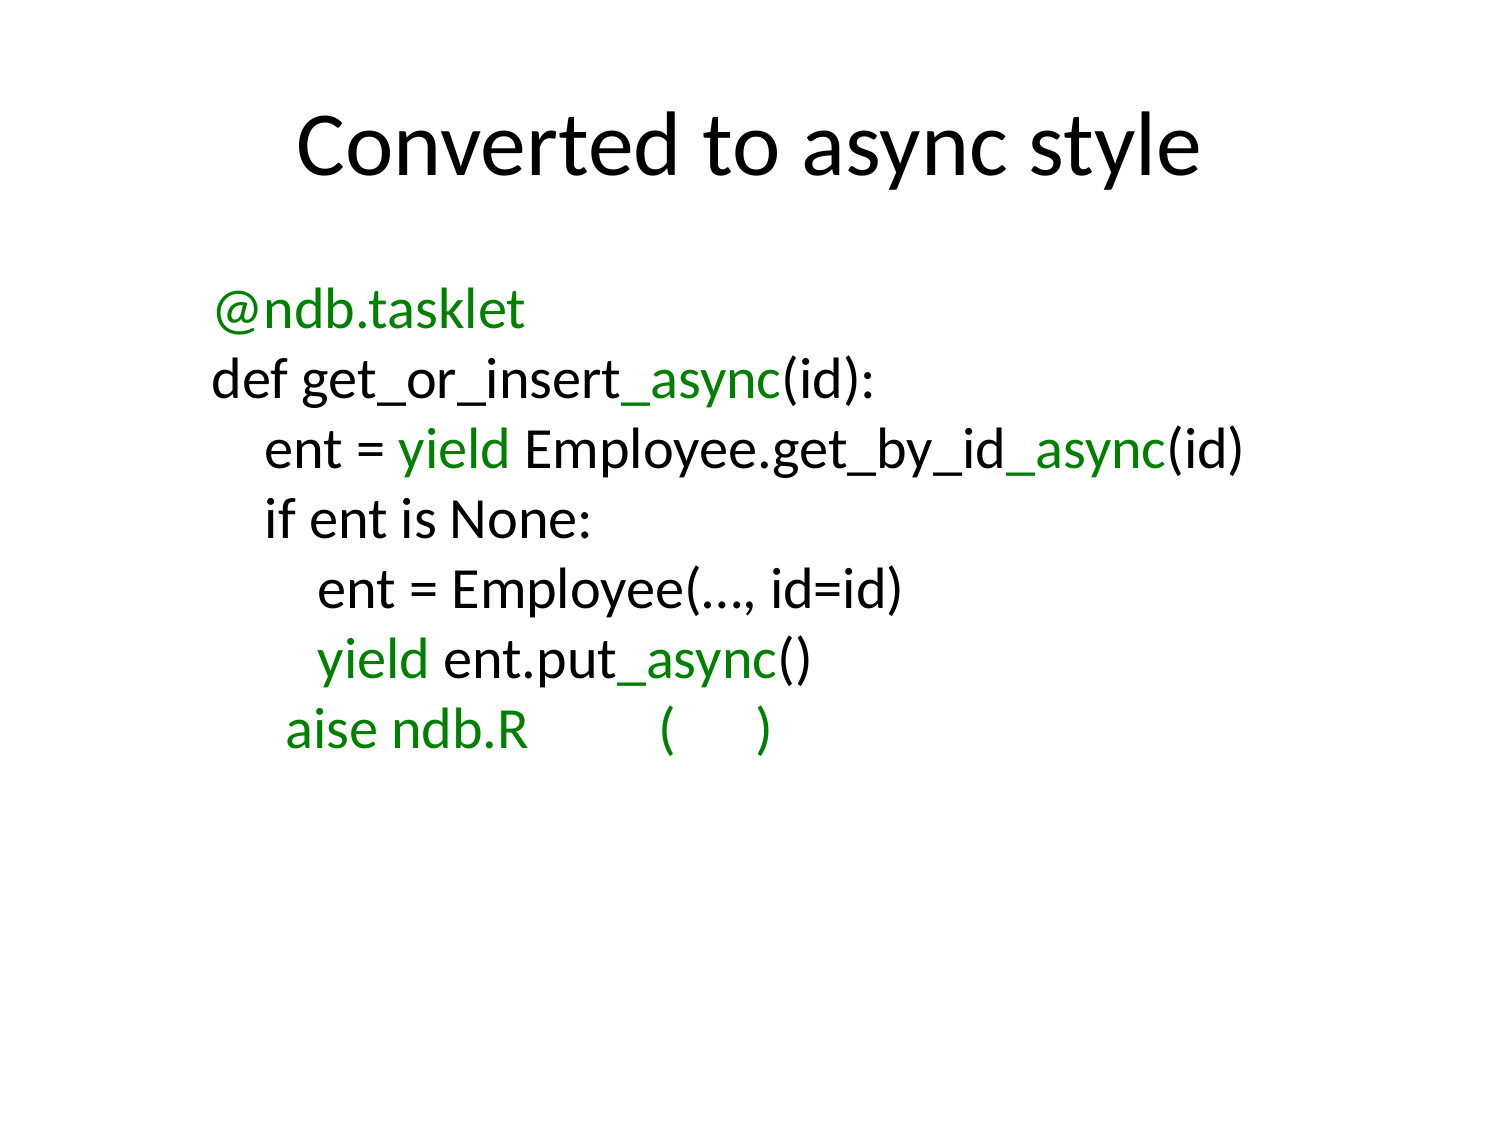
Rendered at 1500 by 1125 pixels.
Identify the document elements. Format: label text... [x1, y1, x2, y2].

list @ndb.tasklet def get_or_insert_async(id): ent = yield Employee.get_by_id_async(id) if ent is None: ent = Employee(…, id=id) yield ent.put_async() raise ndb.Return(ent) “Look ma, no callbacks” [75, 262, 1425, 1005]
title Converted to async style [75, 45, 1425, 233]
